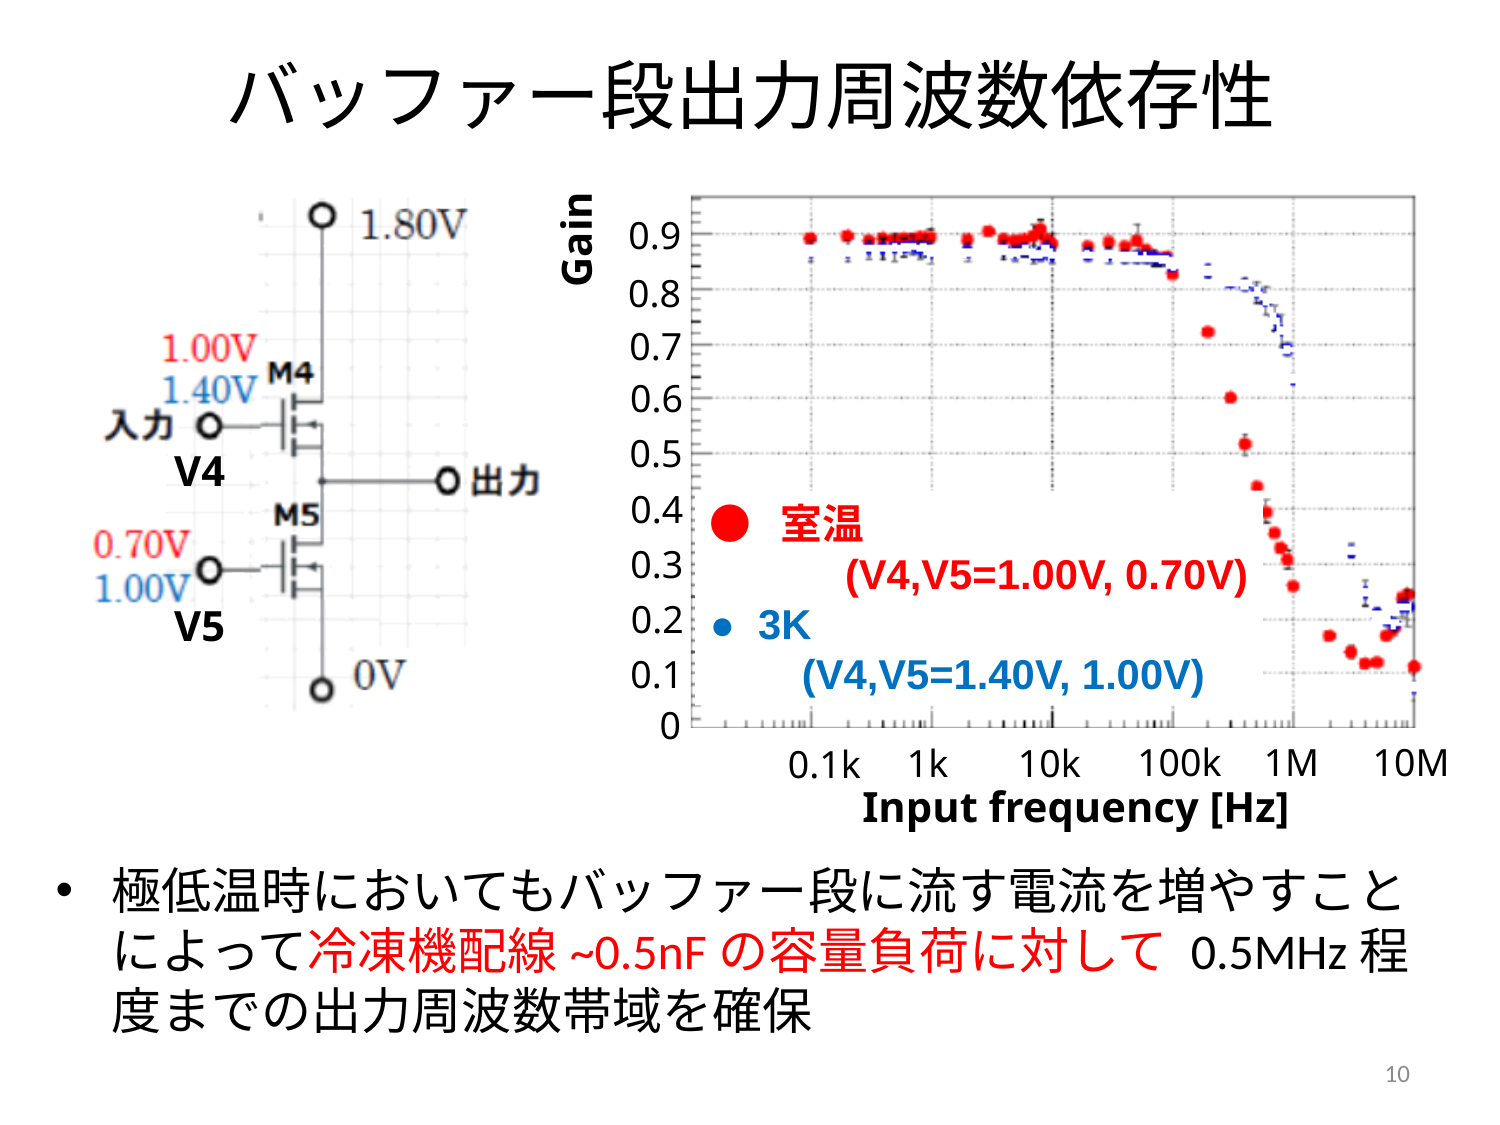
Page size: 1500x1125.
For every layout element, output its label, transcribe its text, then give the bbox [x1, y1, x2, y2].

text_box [542, 179, 1464, 839]
slide_number 10 [1074, 1042, 1425, 1103]
list 極低温時においてもバッファー段に流す電流を増やすことによって冷凍機配線~0.5nFの容量負荷に対して 0.5MHz程度までの出力周波数帯域を確保 [40, 851, 1460, 1103]
picture [69, 183, 542, 716]
title バッファー段出力周波数依存性 [75, 39, 1425, 149]
